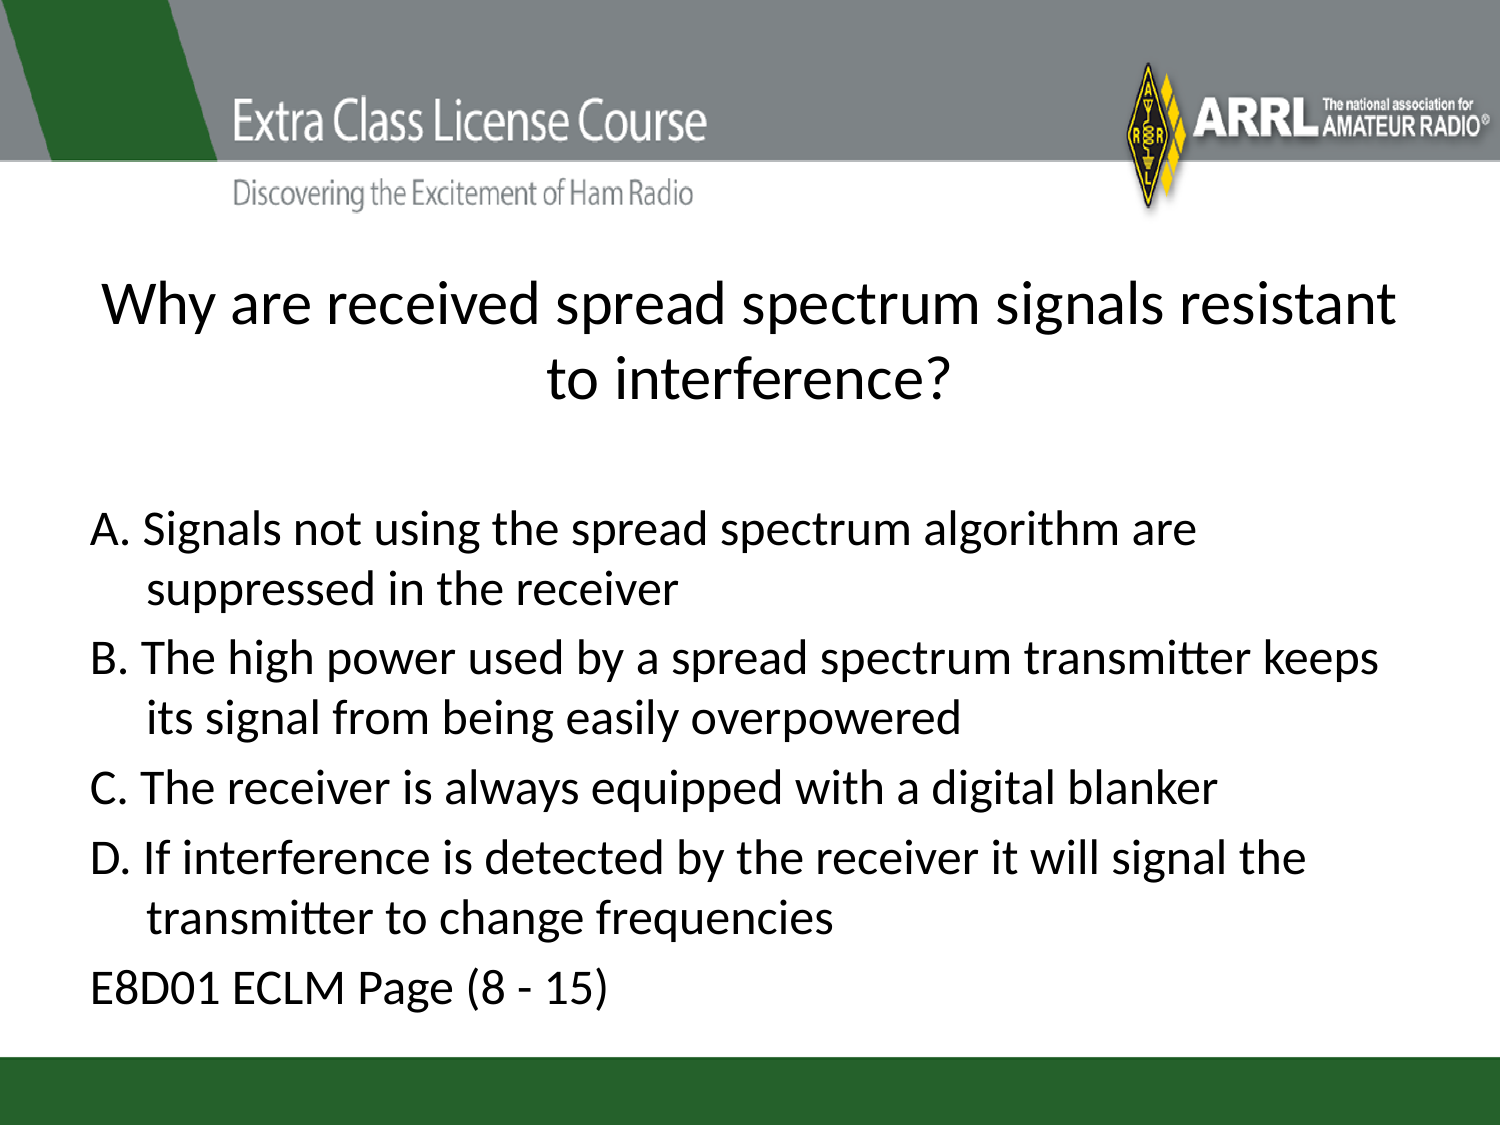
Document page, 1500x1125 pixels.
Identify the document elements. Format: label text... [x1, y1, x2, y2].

list A. Signals not using the spread spectrum algorithm are suppressed in the receiver B. The high power used by a spread spectrum transmitter keeps its signal from being easily overpowered C. The receiver is always equipped with a digital blanker D. If interference is detected by the receiver it will signal the transmitter to change frequencies E8D01 ECLM Page (8 - 15) [75, 487, 1425, 1005]
picture [0, 0, 1500, 1125]
title Why are received spread spectrum signals resistant to interference? [75, 254, 1425, 435]
